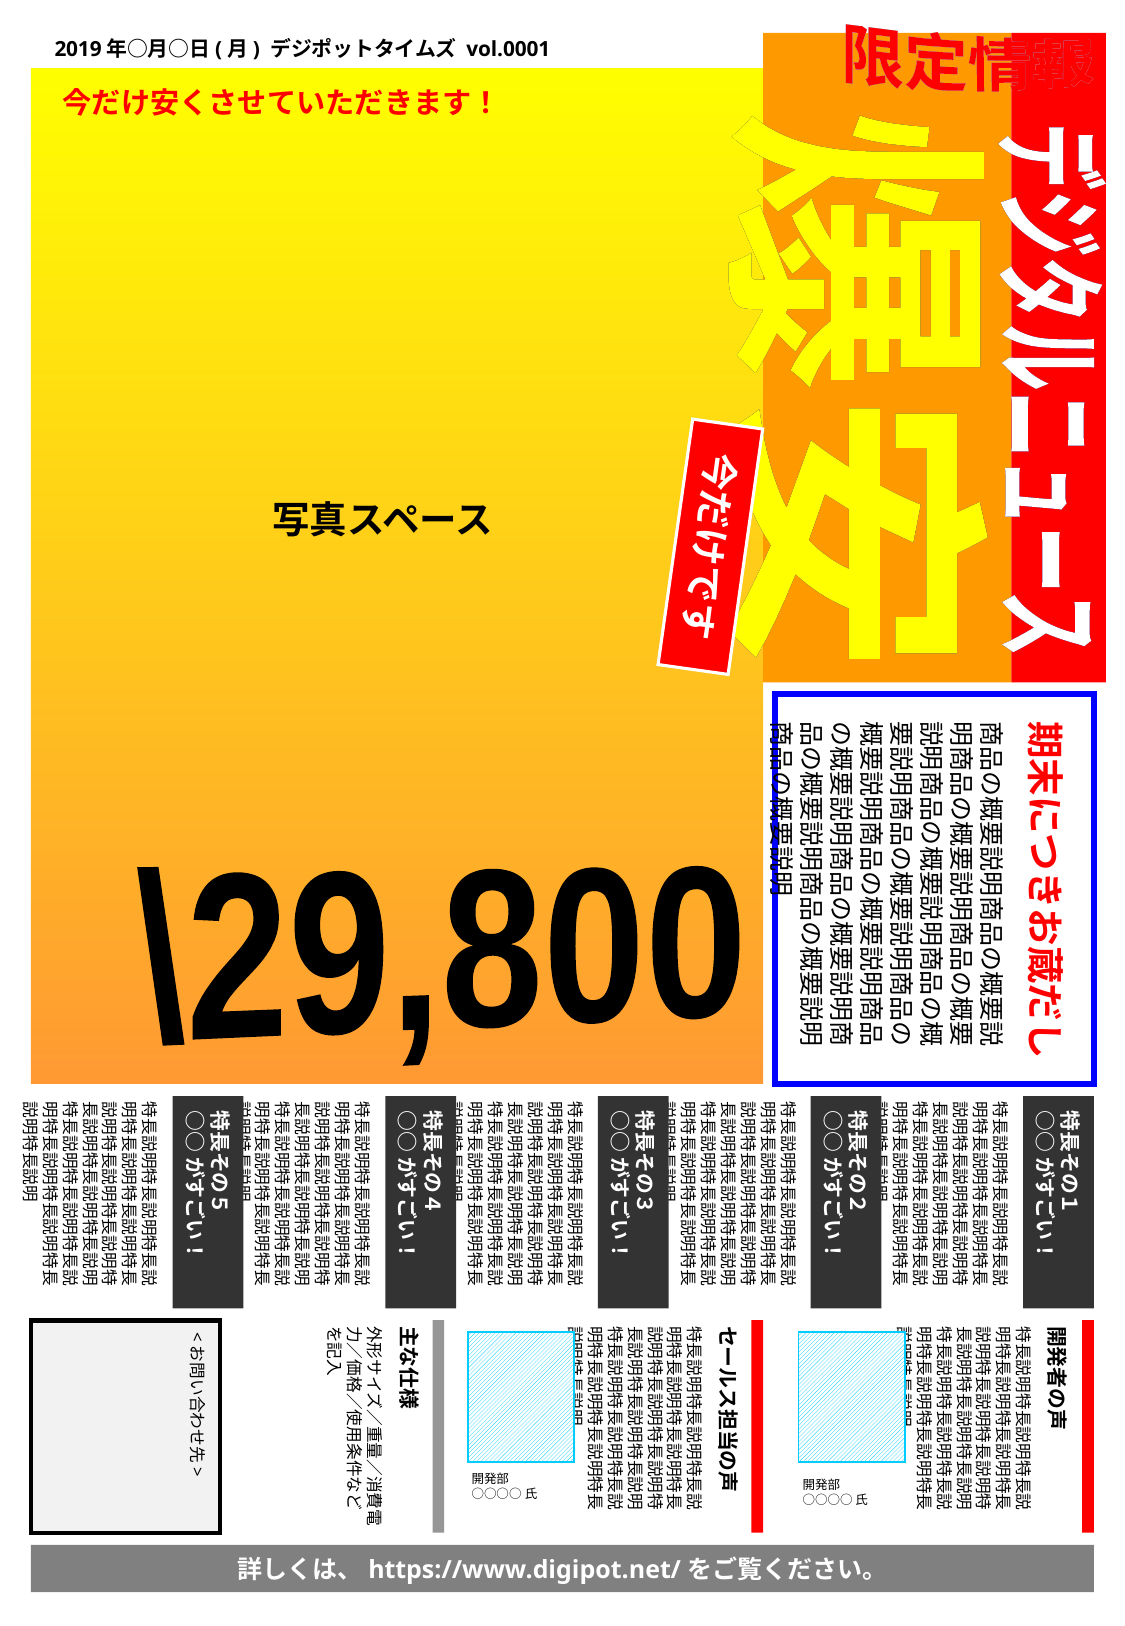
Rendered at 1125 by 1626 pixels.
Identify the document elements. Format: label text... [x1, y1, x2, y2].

text_box 特長その４ ○○がすごい！ [385, 1096, 457, 1309]
text_box [751, 1320, 764, 1533]
text_box [30, 68, 764, 1084]
text_box 特長説明特長説明特長説明特長説明特長説明特長説明特長説明特長説明特長説明特長説明特長説明特長説明特長説明特長説明特長説明特長説明特長説明特長説明 [457, 1096, 586, 1309]
text_box [774, 694, 1094, 1085]
text_box 商品の概要説明商品の概要説明商品の概要説明商品の概要説明商品の概要説明商品の概要説明商品の概要説明商品の概要説明商品の概要説明商品の概要説明商品の概要説明商品の概要説明商品の概要説明商品の概要説明 [774, 706, 1015, 1073]
text_box 外形サイズ／重量／消費電力／価格／使用条件などを記入 [255, 1320, 386, 1533]
text_box 特長その５ ○○がすごい！ [172, 1096, 244, 1309]
text_box <お問い合わせ先> [31, 1320, 220, 1533]
text_box 特長その３ ○○がすごい！ [597, 1096, 669, 1309]
text_box 特長説明特長説明特長説明特長説明特長説明特長説明特長説明特長説明特長説明特長説明特長説明特長説明特長説明特長説明特長説明特長説明特長説明特長説明 [244, 1096, 374, 1309]
text_box 今だけです [658, 419, 731, 675]
text_box [1011, 653, 1106, 683]
text_box 特長説明特長説明特長説明特長説明特長説明特長説明特長説明特長説明特長説明特長説明特長説明特長説明特長説明特長説明特長説明特長説明特長説明特長説明 [882, 1096, 1012, 1309]
text_box 主な仕様 [397, 1320, 423, 1416]
text_box 特長説明特長説明特長説明特長説明特長説明特長説明特長説明特長説明特長説明特長説明特長説明特長説明特長説明特長説明特長説明特長説明特長説明特長説明 [669, 1096, 799, 1309]
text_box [845, 21, 1094, 92]
text_box 開発部 ○○○○氏 [456, 1463, 552, 1509]
text_box 写真スペース [257, 488, 509, 549]
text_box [727, 115, 988, 659]
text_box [998, 127, 1106, 653]
text_box [798, 1332, 905, 1463]
text_box 2019年○月○日(月) デジポットタイムズ vol.0001 [39, 28, 566, 68]
text_box 特長説明特長説明特長説明特長説明特長説明特長説明特長説明特長説明特長説明特長説明特長説明特長説明特長説明特長説明特長説明特長説明特長説明特長説明 [904, 1320, 1035, 1533]
text_box 今だけ安くさせていただきます！ [47, 77, 517, 127]
text_box 特長説明特長説明特長説明特長説明特長説明特長説明特長説明特長説明特長説明特長説明特長説明特長説明特長説明特長説明特長説明特長説明特長説明特長説明 [30, 1096, 161, 1309]
text_box [1011, 32, 1106, 127]
text_box 開発者の声 [1045, 1320, 1071, 1437]
text_box セールス担当の声 [716, 1320, 742, 1499]
text_box 開発部 ○○○○氏 [787, 1469, 883, 1514]
text_box 特長その２ ○○がすごい！ [810, 1096, 882, 1309]
text_box [432, 1320, 445, 1533]
text_box 特長説明特長説明特長説明特長説明特長説明特長説明特長説明特長説明特長説明特長説明特長説明特長説明特長説明特長説明特長説明特長説明特長説明特長説明 [575, 1320, 706, 1533]
text_box 詳しくは、https://www.digipot.net/をご覧ください。 [30, 1544, 1094, 1593]
text_box [763, 32, 1011, 683]
text_box [1082, 1320, 1094, 1533]
text_box [467, 1332, 575, 1463]
text_box 特長その１ ○○がすごい！ [1023, 1096, 1094, 1309]
text_box 期末につきお蔵だし [1000, 706, 1077, 1059]
